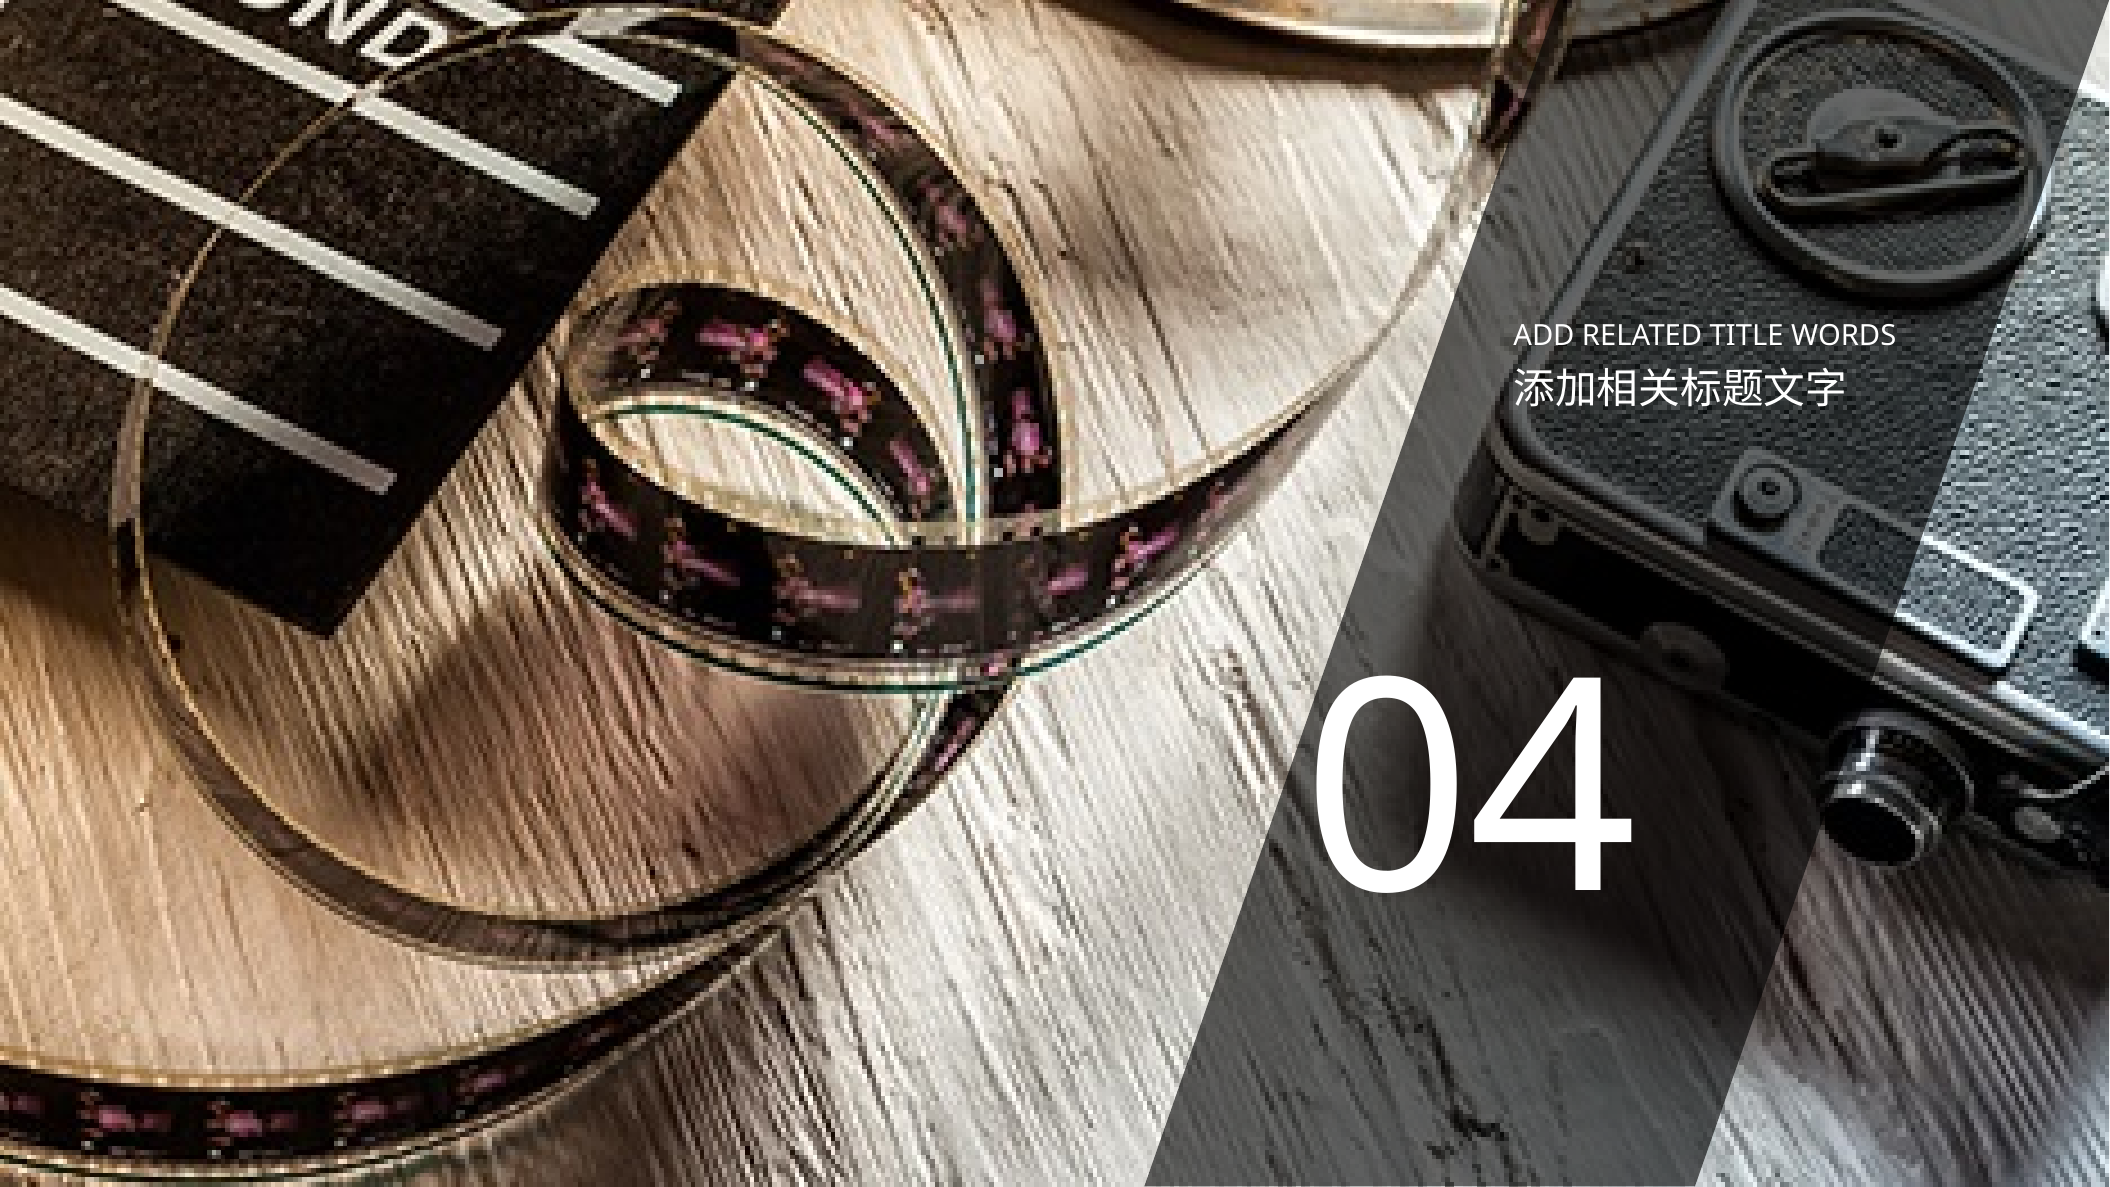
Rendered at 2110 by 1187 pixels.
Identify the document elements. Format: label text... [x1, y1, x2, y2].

text_box 04 [1295, 590, 1646, 953]
text_box ADD RELATED TITLE WORDS [1505, 312, 1941, 355]
text_box [1696, 1, 2110, 1187]
text_box 添加相关标题文字 [1505, 357, 1917, 416]
text_box [0, 0, 1557, 1187]
text_box [1144, 0, 2110, 1187]
